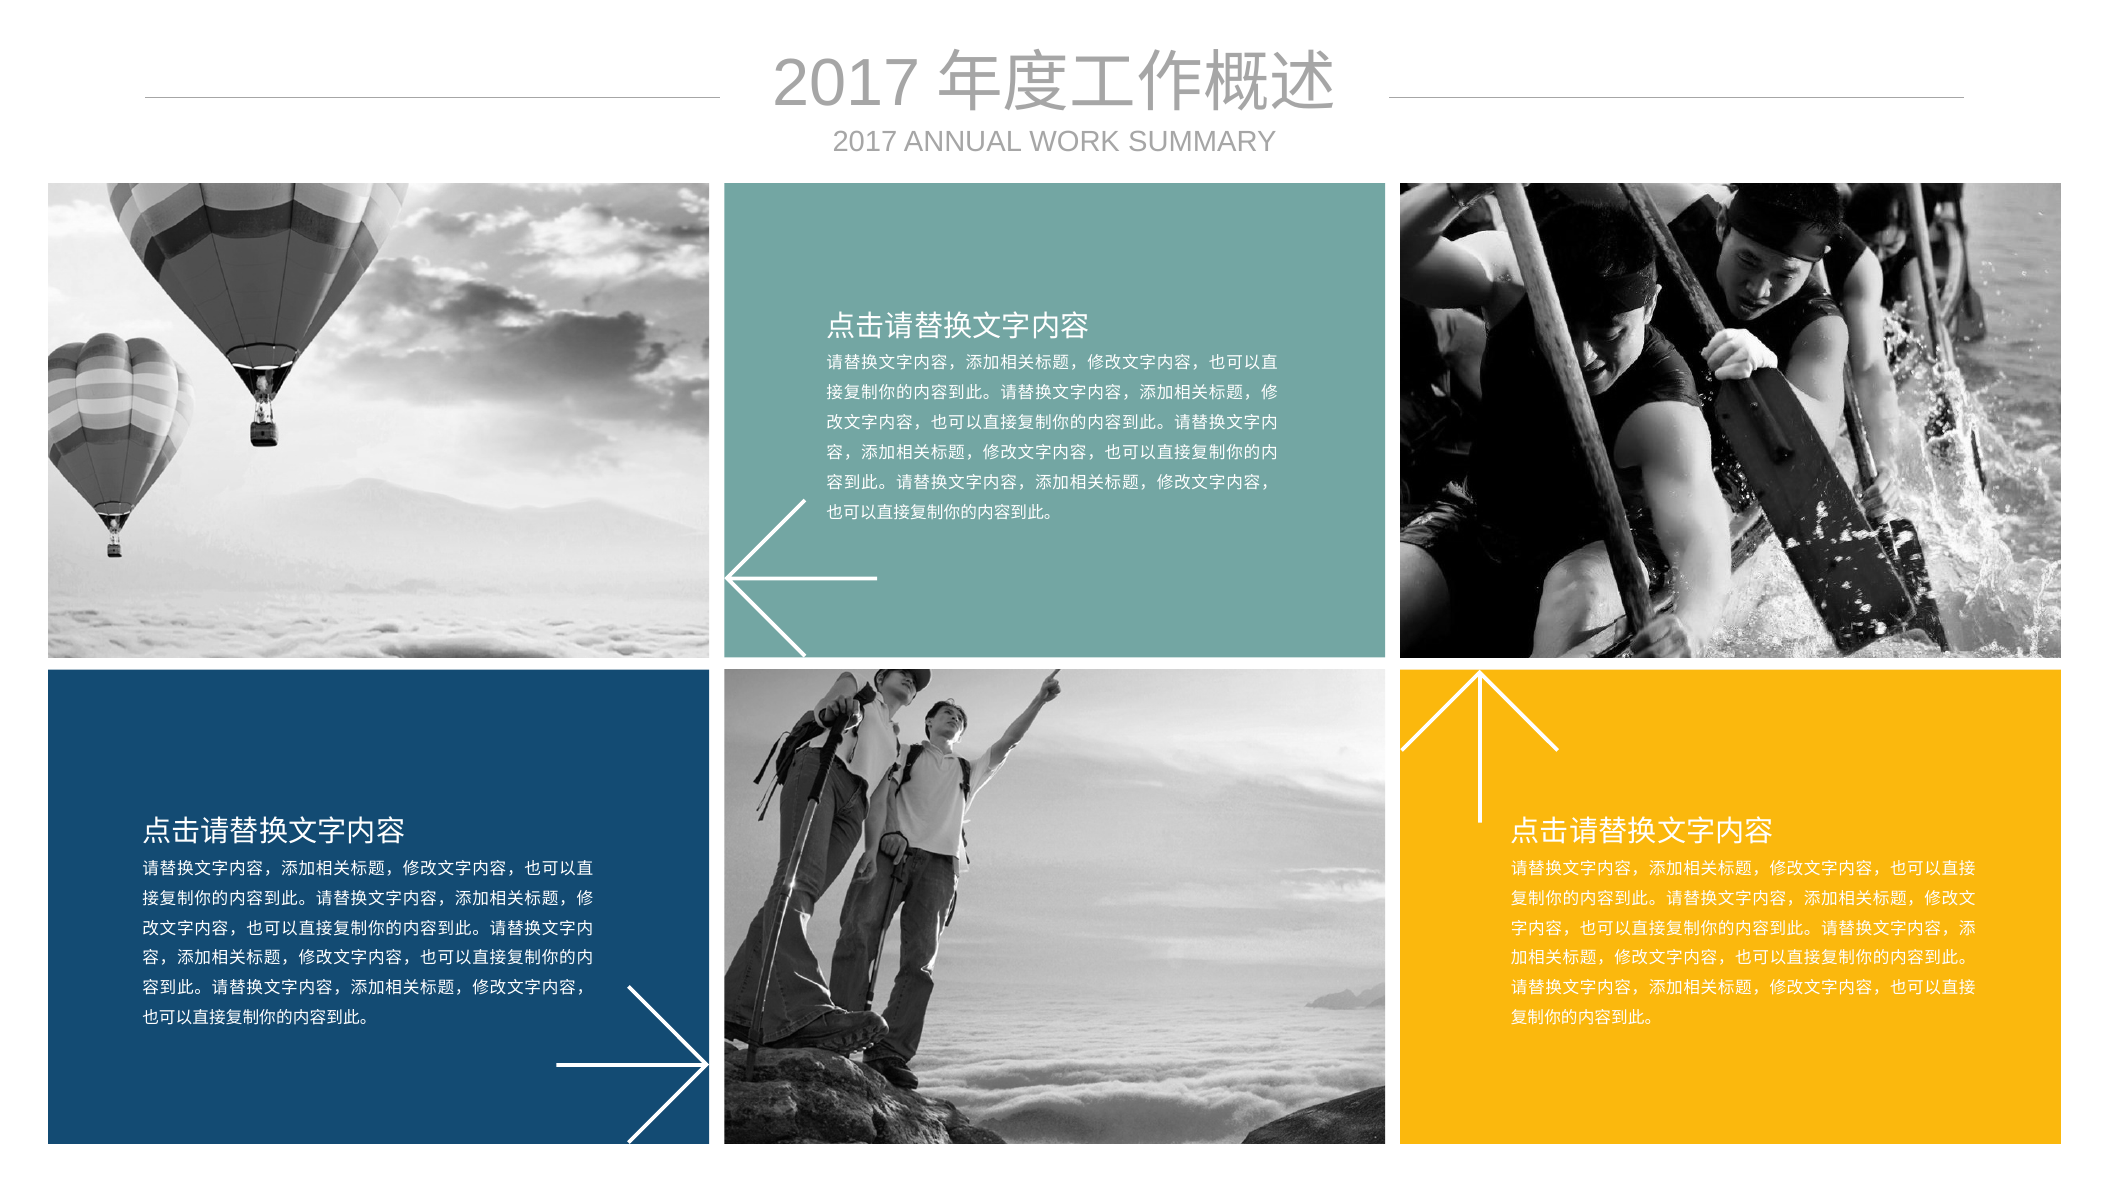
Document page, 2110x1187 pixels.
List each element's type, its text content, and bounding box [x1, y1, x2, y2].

text_box [722, 497, 879, 659]
text_box [1399, 669, 2062, 1145]
text_box [47, 669, 710, 1145]
text_box 2017年度工作概述 [730, 98, 1379, 119]
text_box 点击请替换文字内容 请替换文字内容，添加相关标题，修改文字内容，也可以直接复制你的内容到此。请替换文字内容，添加相关标题，修改文字内容，也可以直接复制你的内容到此。请替换文字内容，添加相关标题，修改文字内容，也可以直接复制你的内容到此。请替换文字内容，添加相关标题，修改文字内容，也可以直接复制你的内容到此。 [142, 795, 594, 1028]
text_box 2017年度工作概述 [730, 38, 1379, 96]
text_box 点击请替换文字内容 请替换文字内容，添加相关标题，修改文字内容，也可以直接复制你的内容到此。请替换文字内容，添加相关标题，修改文字内容，也可以直接复制你的内容到此。请替换文字内容，添加相关标题，修改文字内容，也可以直接复制你的内容到此。请替换文字内容，添加相关标题，修改文字内容，也可以直接复制你的内容到此。 [826, 289, 1279, 522]
text_box [723, 182, 1386, 658]
text_box 2017 ANNUAL WORK SUMMARY [824, 122, 1285, 158]
text_box [555, 983, 711, 1146]
text_box [47, 182, 710, 658]
text_box [1398, 668, 1561, 824]
text_box [723, 669, 1386, 1145]
text_box [1399, 182, 2062, 658]
text_box 点击请替换文字内容 请替换文字内容，添加相关标题，修改文字内容，也可以直接复制你的内容到此。请替换文字内容，添加相关标题，修改文字内容，也可以直接复制你的内容到此。请替换文字内容，添加相关标题，修改文字内容，也可以直接复制你的内容到此。请替换文字内容，添加相关标题，修改文字内容，也可以直接复制你的内容到此。 [1510, 795, 1976, 1028]
